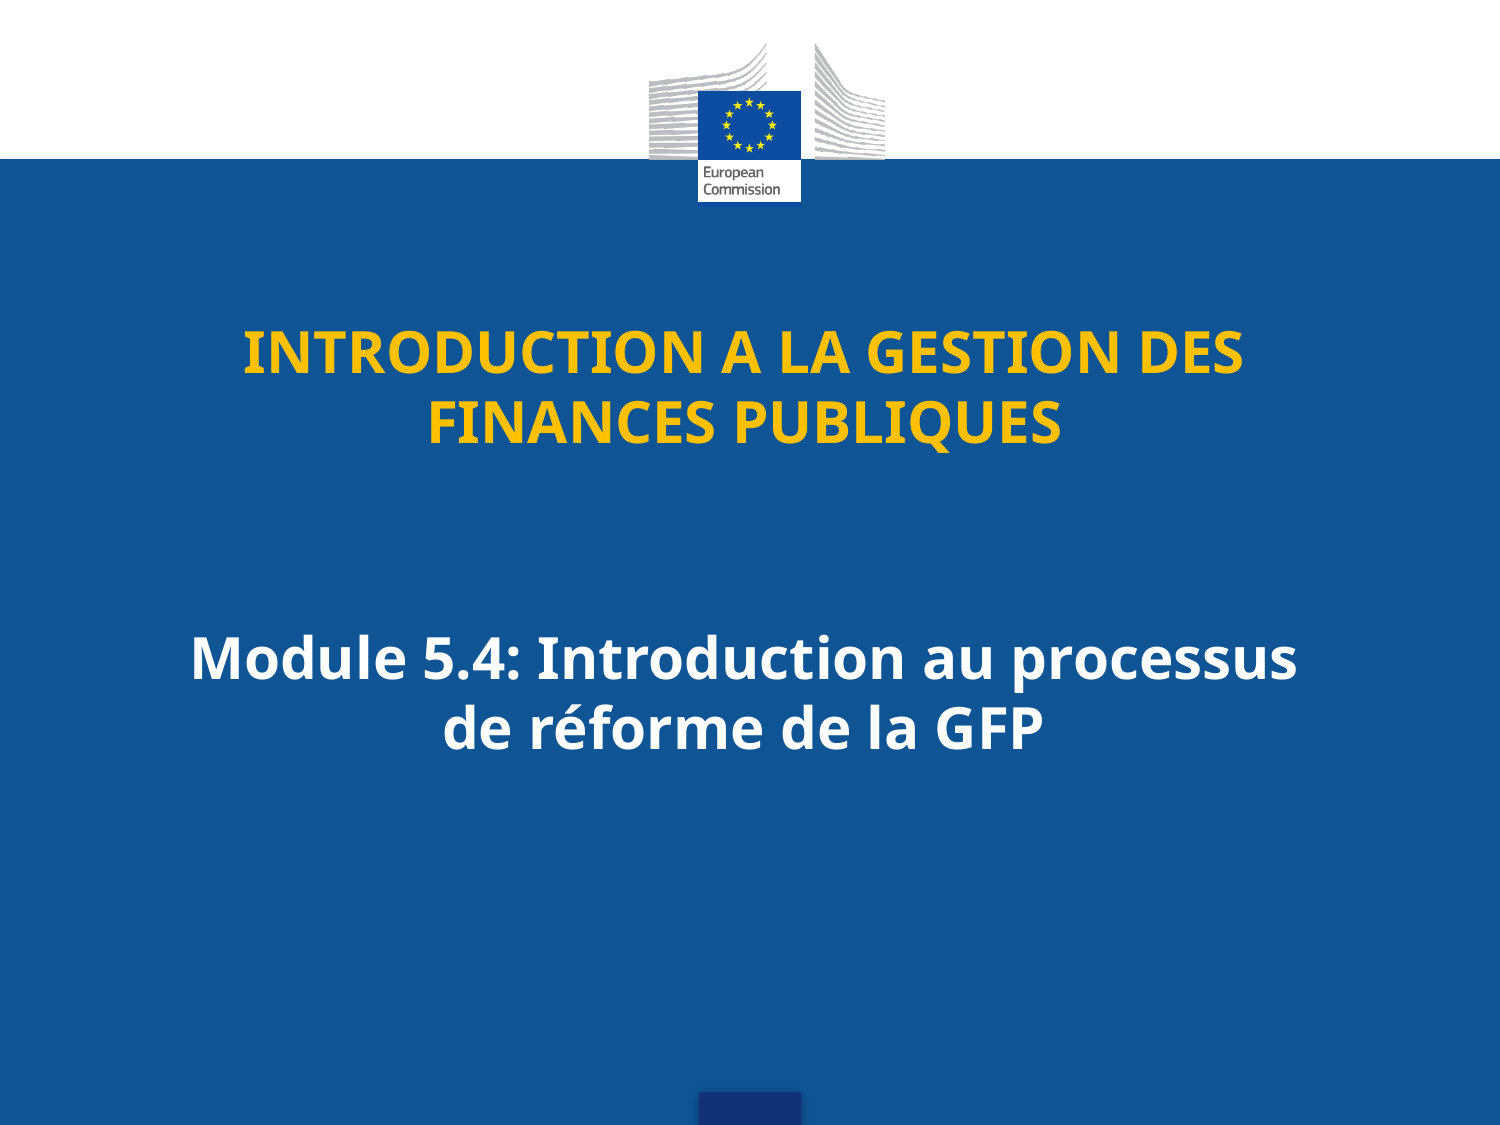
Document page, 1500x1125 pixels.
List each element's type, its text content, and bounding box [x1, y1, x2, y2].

title Module 5.4: Introduction au processus de réforme de la GFP [171, 586, 1317, 797]
text_box INTRODUCTION A LA GESTION DES FINANCES PUBLIQUES [183, 290, 1306, 480]
